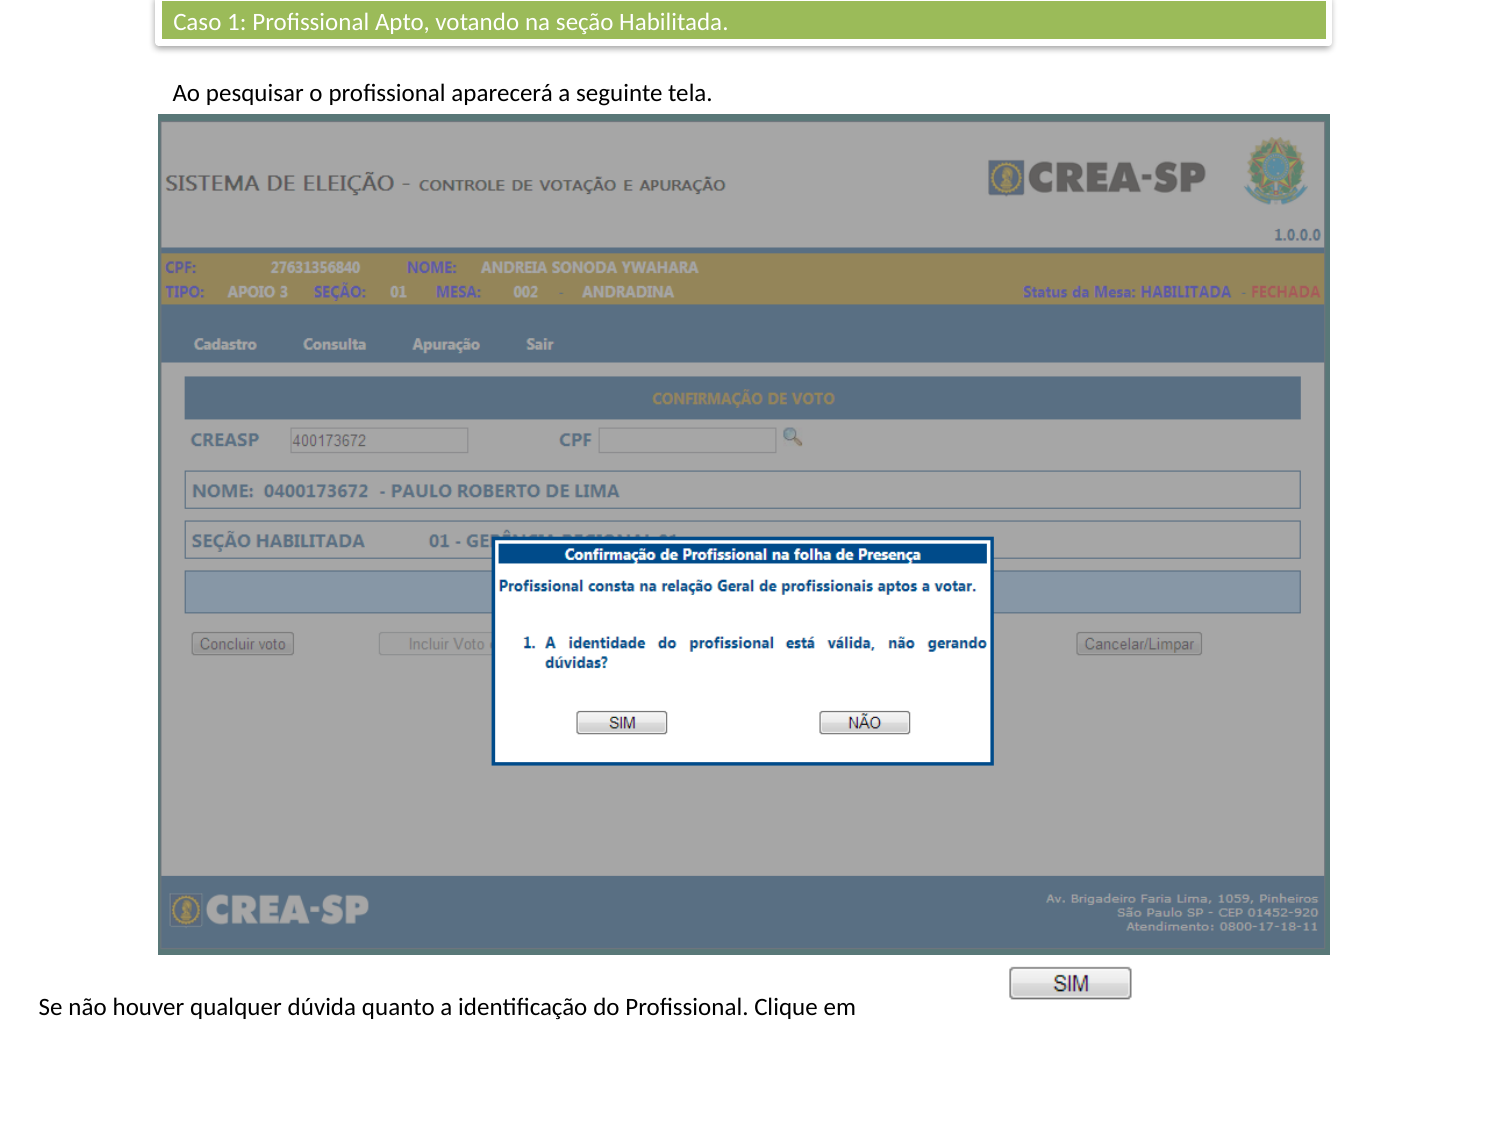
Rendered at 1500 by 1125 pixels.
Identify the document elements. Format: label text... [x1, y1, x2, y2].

text_box Se não houver qualquer dúvida quanto a identificação do Profissional. Clique em [23, 982, 1395, 1028]
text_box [157, 0, 1330, 1006]
